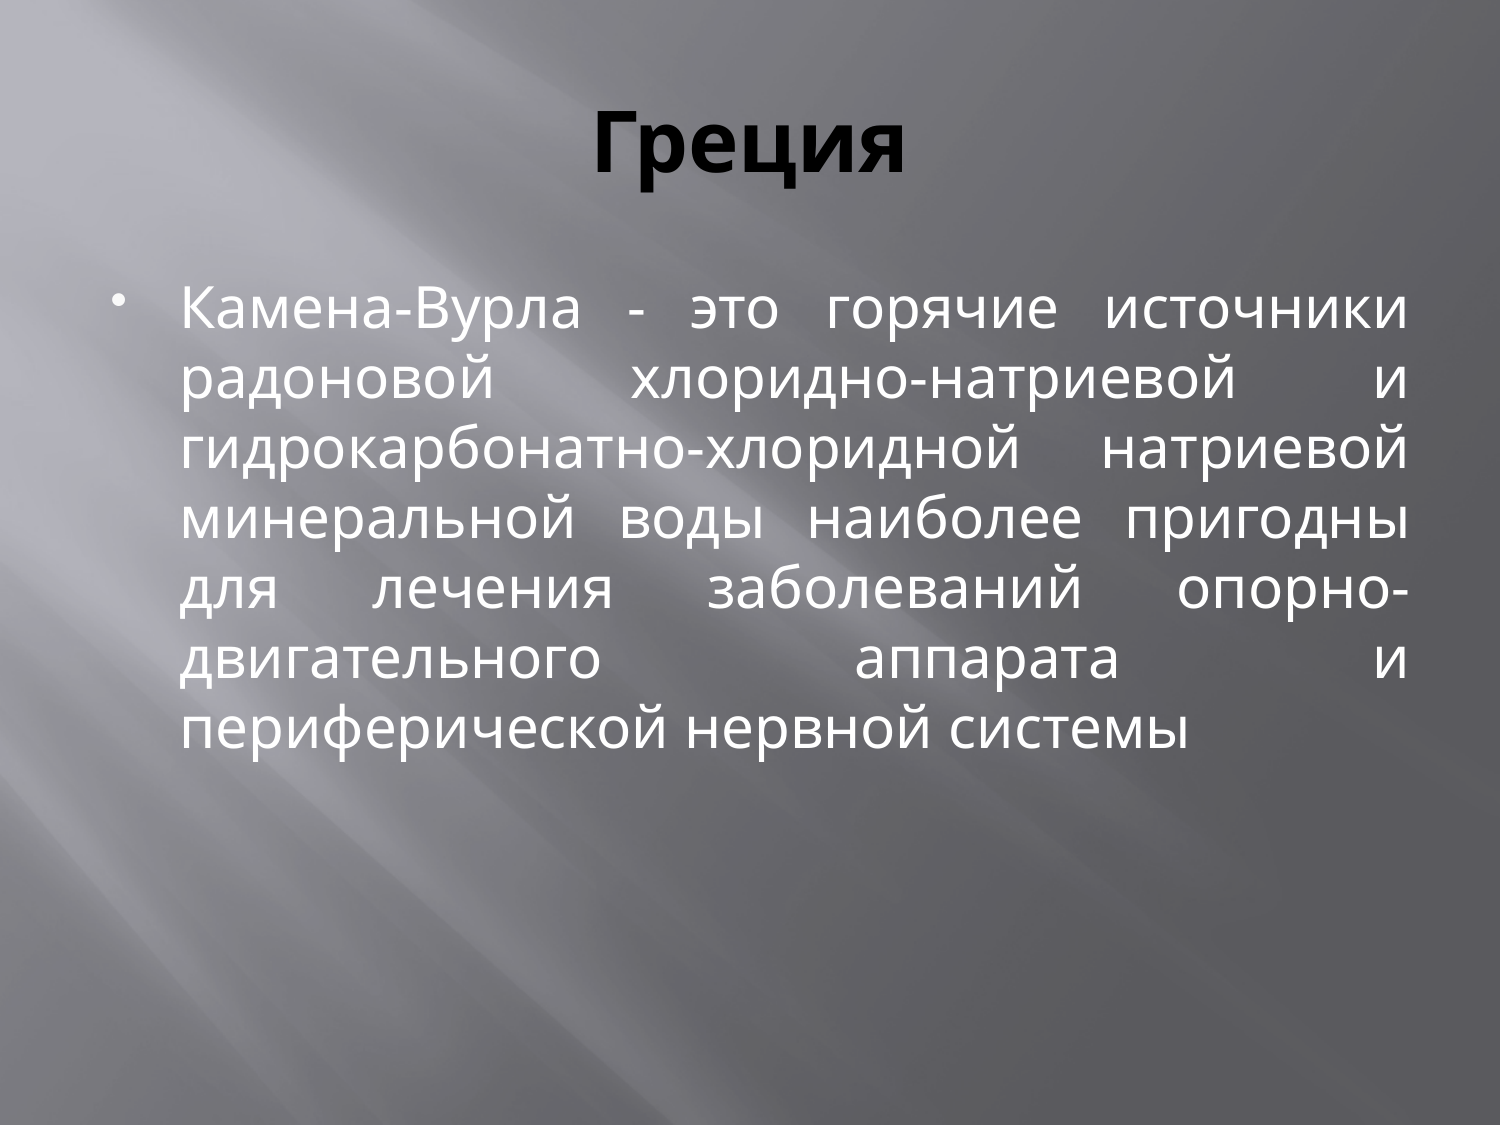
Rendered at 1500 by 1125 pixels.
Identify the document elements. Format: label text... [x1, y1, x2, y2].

list Камена-Вурла - это горячие источники радоновой хлоридно-натриевой и гидрокарбонатно-хлоридной натриевой минеральной воды наиболее пригодны для лечения заболеваний опорно-двигательного аппарата и периферической нервной системы [75, 262, 1425, 1035]
title Греция [75, 45, 1425, 233]
